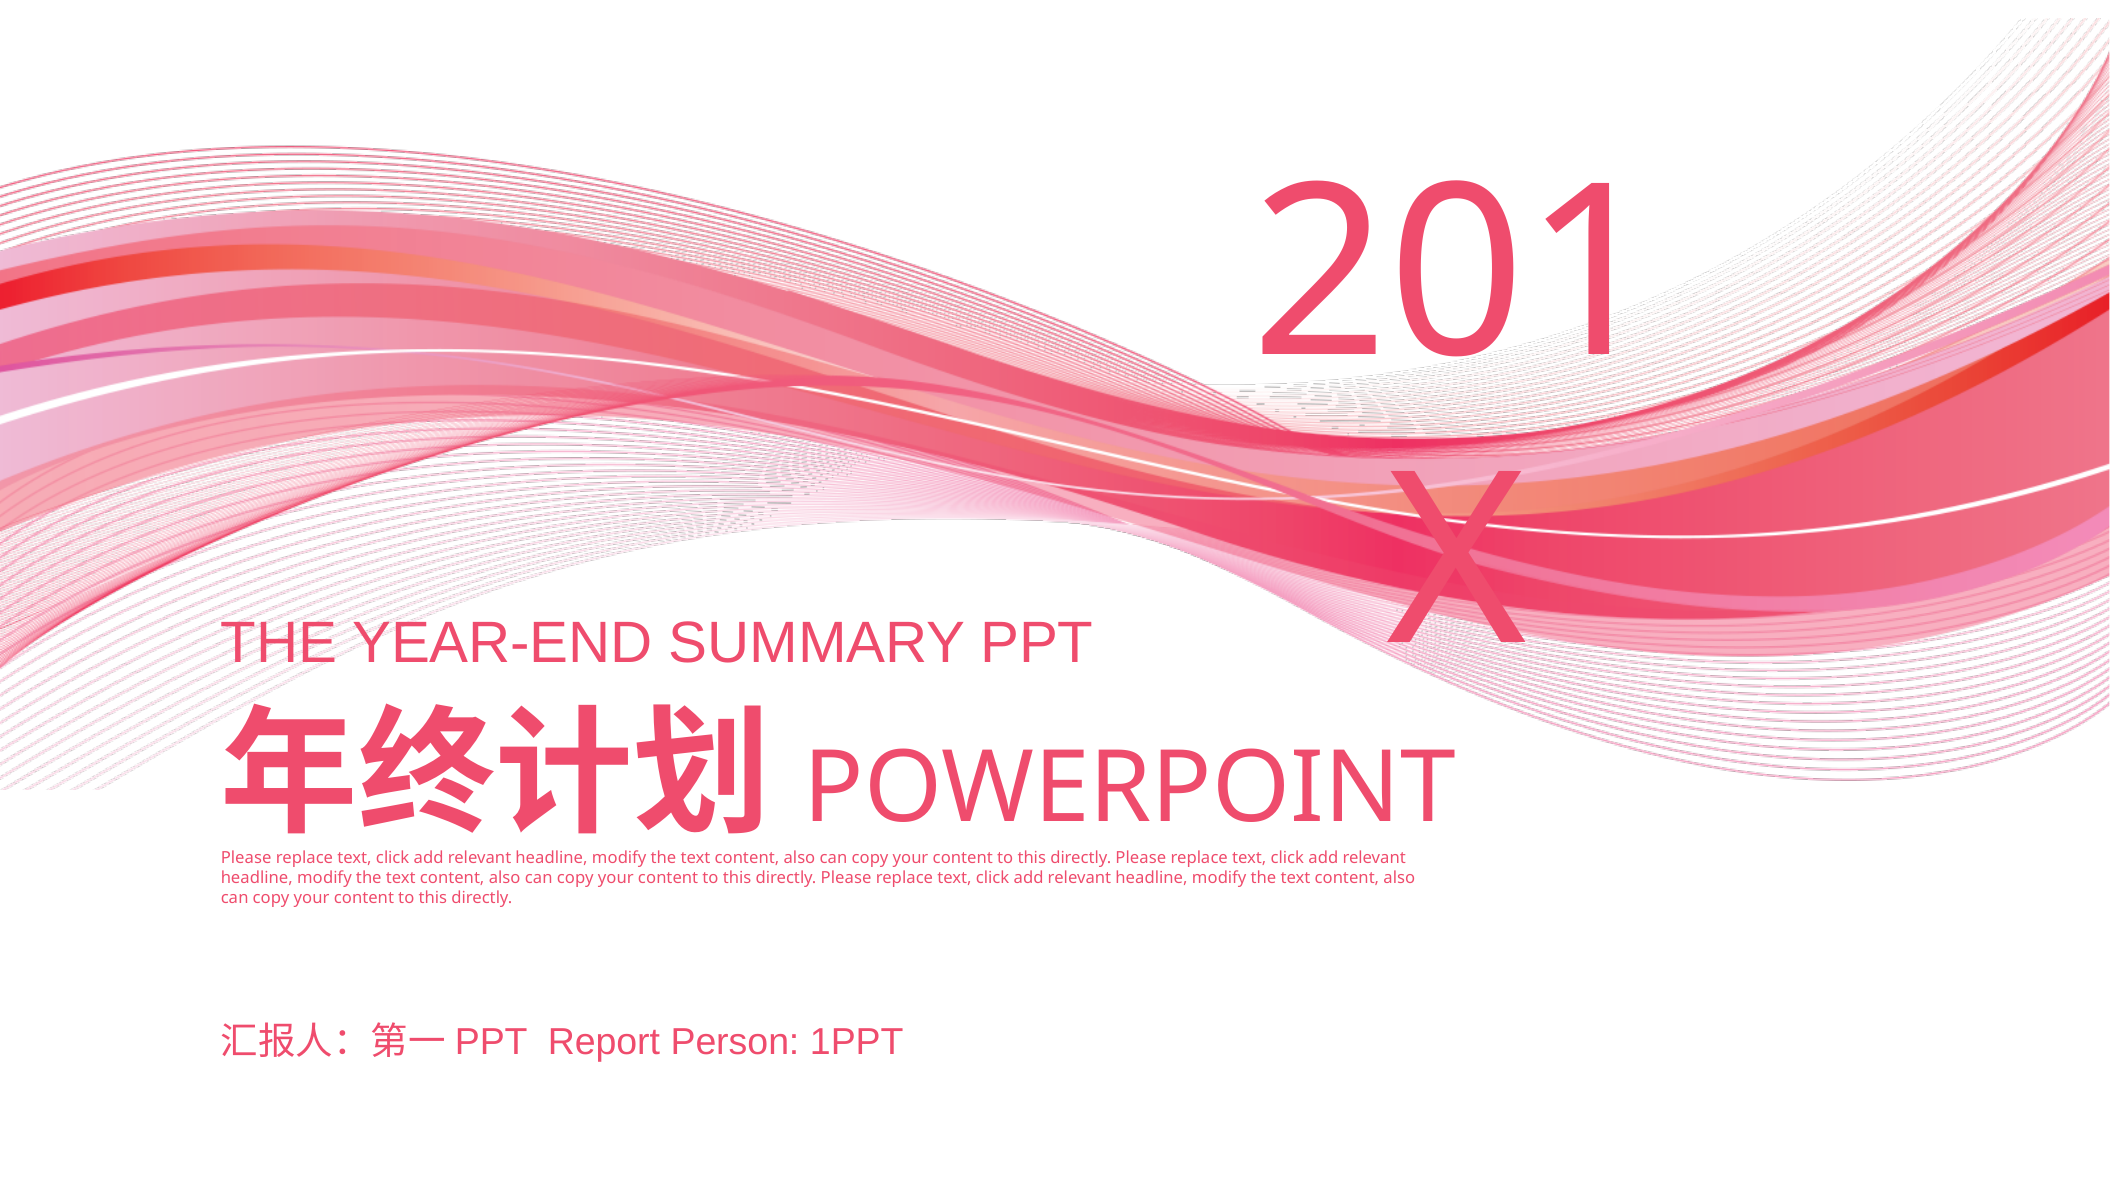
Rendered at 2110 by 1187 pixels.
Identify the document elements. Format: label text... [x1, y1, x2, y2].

text_box Please replace text, click add relevant headline, modify the text content, also can copy your content to this directly. Please replace text, click add relevant headline, modify the text content, also can copy your content to this directly. Please replace text, click add relevant headline, modify the text content, also can copy your content to this directly. [220, 846, 1450, 907]
text_box 汇报人：第一PPT Report Person: 1PPT [220, 1017, 1014, 1063]
picture [0, 18, 2110, 790]
text_box 年终计划POWERPOINT [220, 790, 1473, 849]
